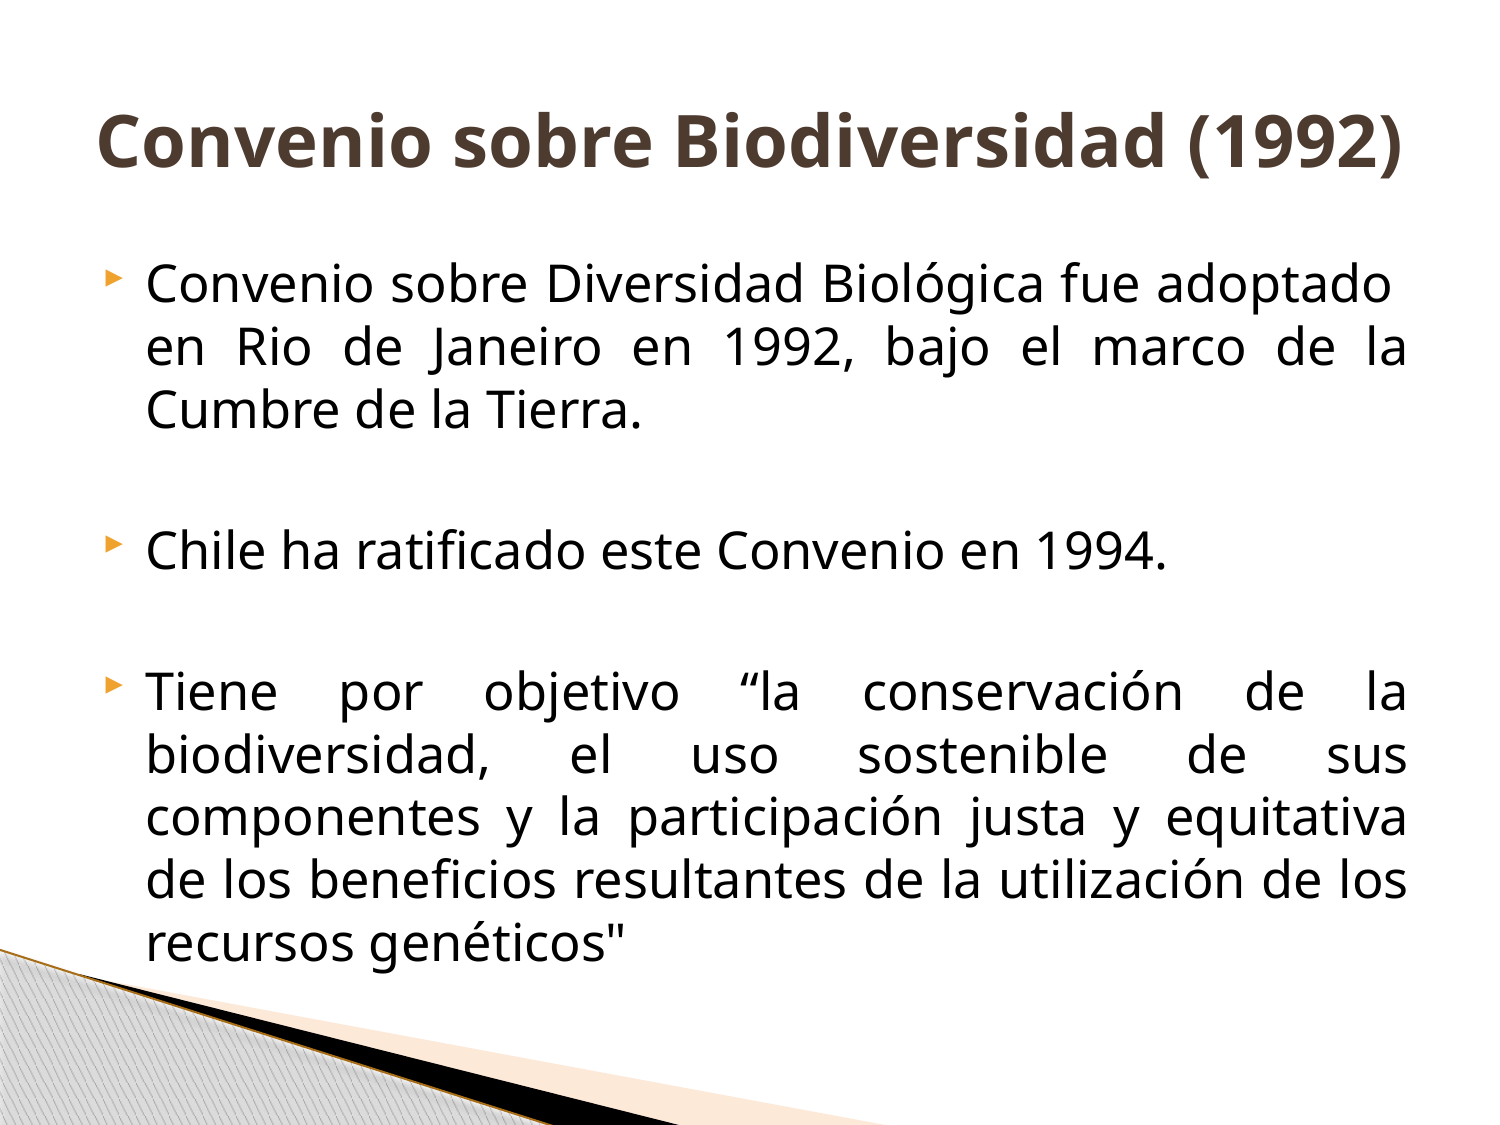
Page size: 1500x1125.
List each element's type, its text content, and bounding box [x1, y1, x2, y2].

list Convenio sobre Diversidad Biológica fue adoptado en Rio de Janeiro en 1992, bajo el marco de la Cumbre de la Tierra. Chile ha ratificado este Convenio en 1994. Tiene por objetivo “la conservación de la biodiversidad, el uso sostenible de sus componentes y la participación justa y equitativa de los beneficios resultantes de la utilización de los recursos genéticos" [75, 243, 1425, 986]
title Convenio sobre Biodiversidad (1992) [75, 45, 1425, 233]
